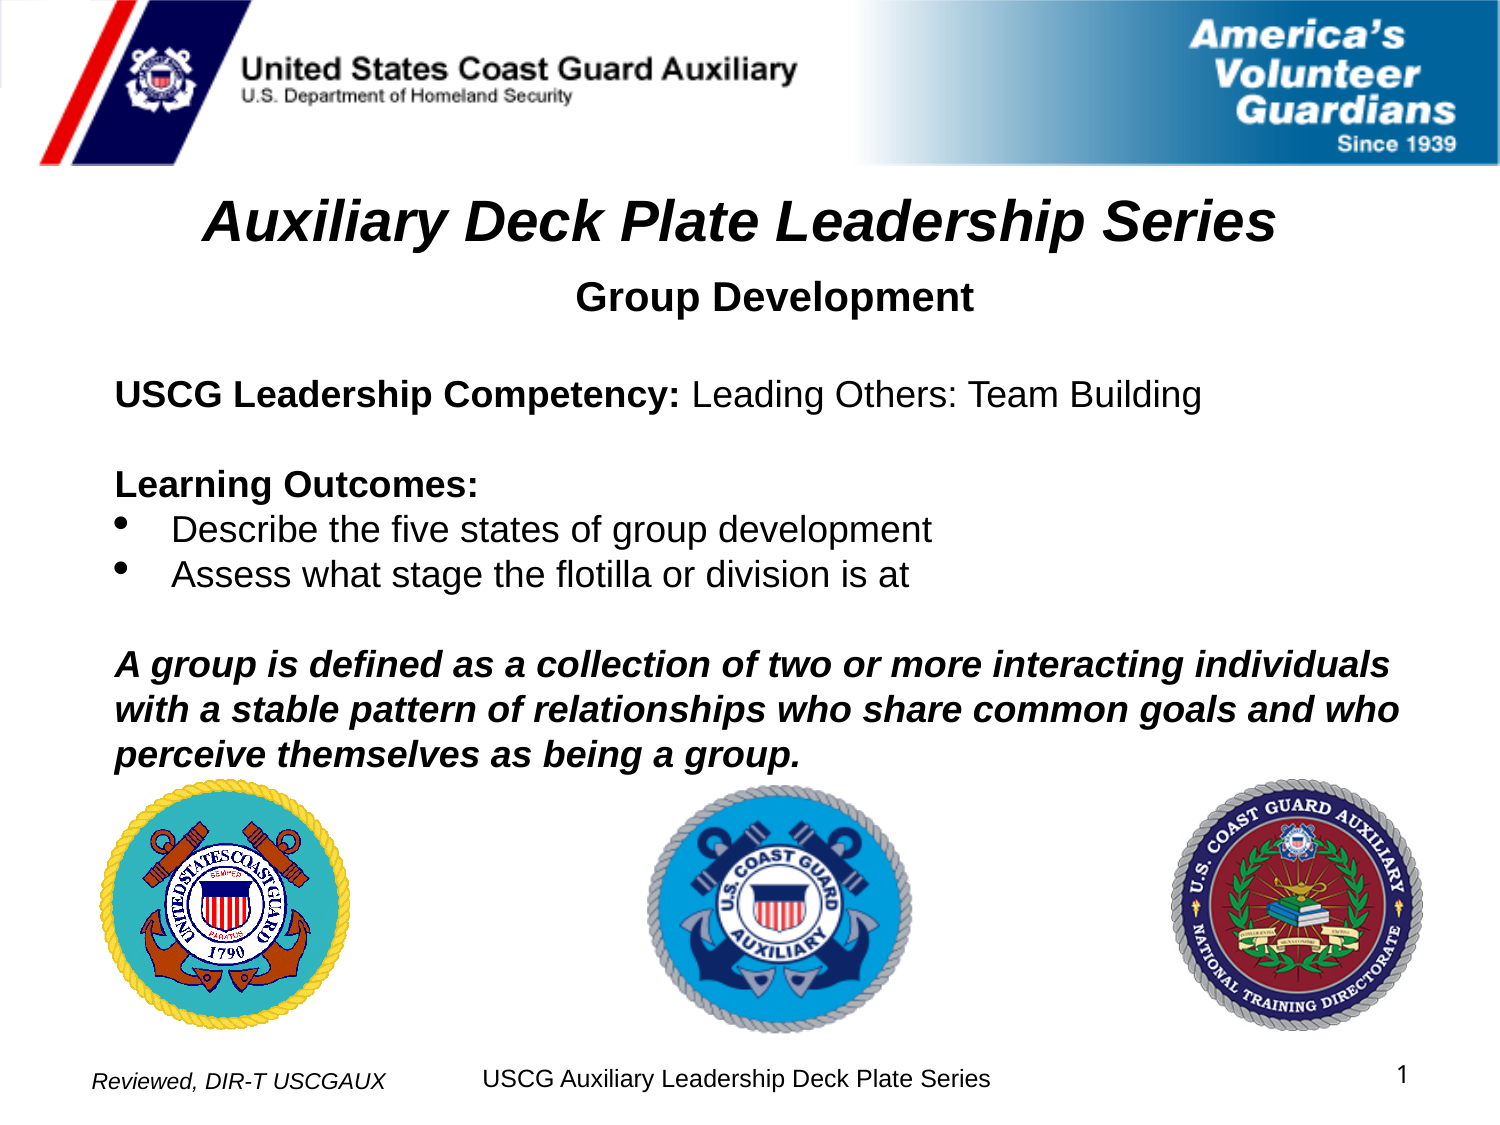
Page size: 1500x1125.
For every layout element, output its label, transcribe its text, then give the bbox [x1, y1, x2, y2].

text_box Group Development USCG Leadership Competency: Leading Others: Team Building Learning Outcomes: Describe the five states of group development Assess what stage the flotilla or division is at A group is defined as a collection of two or more interacting individuals with a stable pattern of relationships who share common goals and who perceive themselves as being a group. [99, 262, 1450, 783]
text_box Reviewed, DIR-T USCGAUX [76, 1058, 402, 1102]
footer USCG Auxiliary Leadership Deck Plate Series [425, 1025, 1050, 1100]
picture [99, 779, 351, 1030]
picture [645, 783, 914, 1035]
picture [1171, 779, 1423, 1031]
slide_number 1 [1074, 1025, 1425, 1100]
title Auxiliary Deck Plate Leadership Series [75, 174, 1407, 300]
picture [0, 0, 1500, 166]
